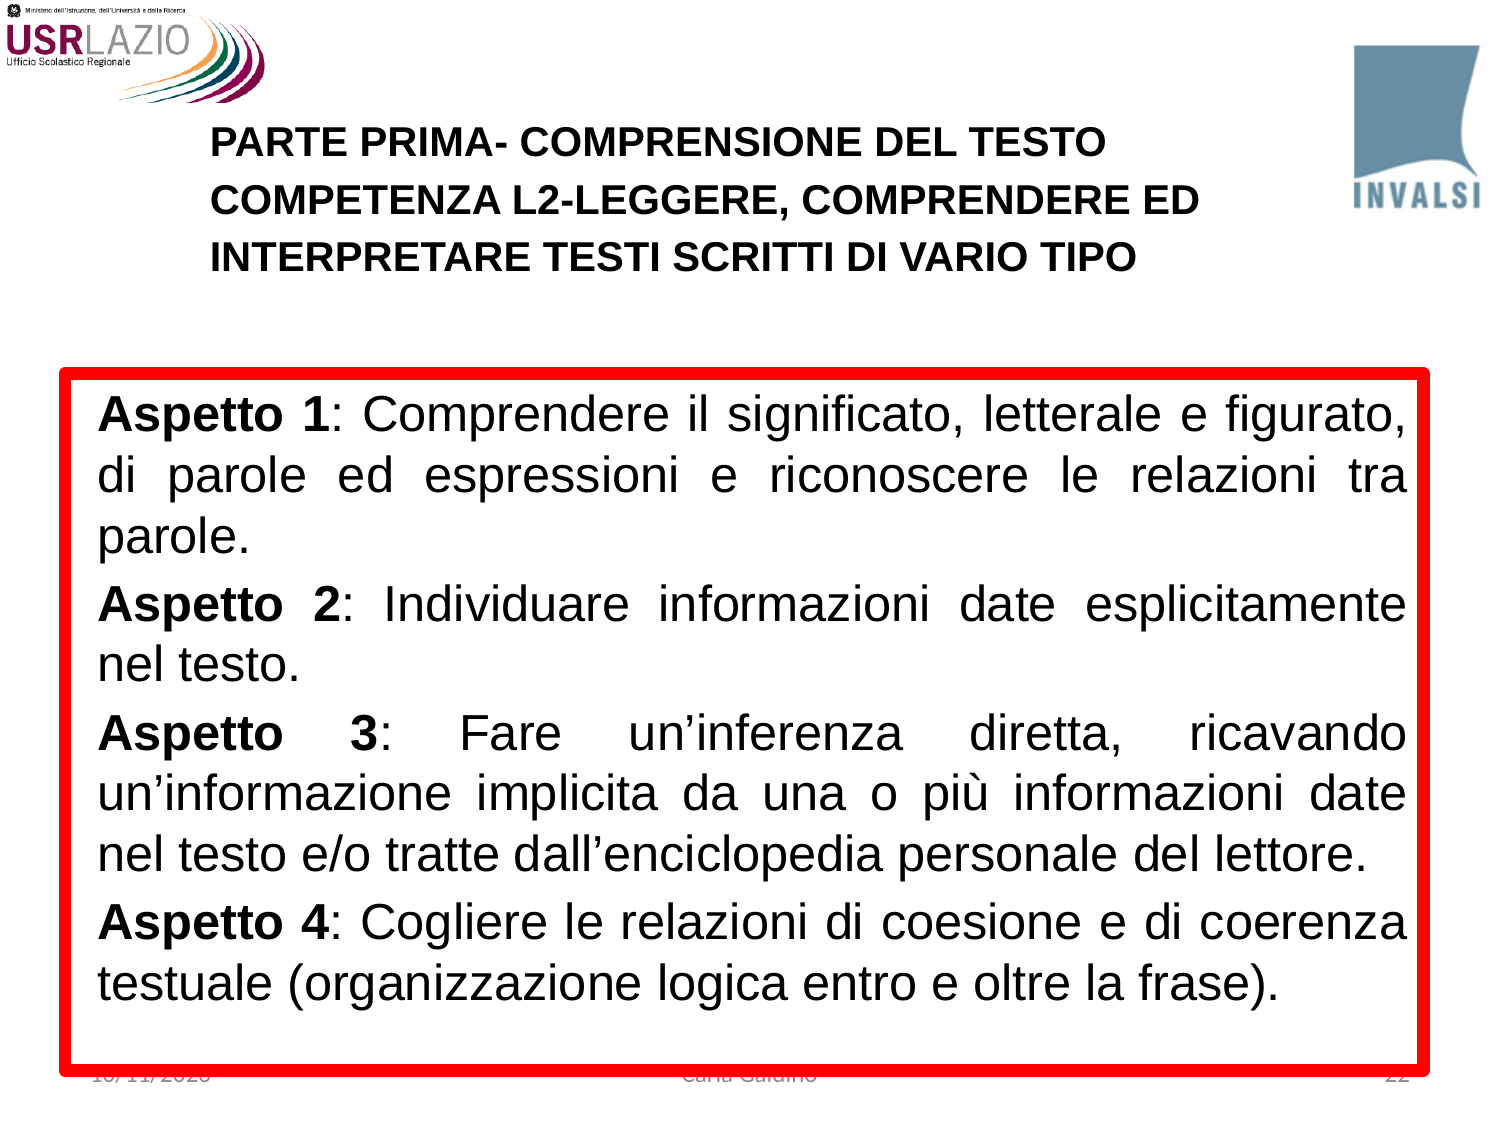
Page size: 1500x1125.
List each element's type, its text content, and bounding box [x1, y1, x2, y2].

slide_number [75, 1042, 425, 1103]
picture [1345, 30, 1500, 224]
footer Carla Galdino [512, 1042, 988, 1103]
title PARTE PRIMA- COMPRENSIONE DEL TESTO COMPETENZA L2-LEGGERE, COMPRENDERE ED INTERPRETARE TESTI SCRITTI DI VARIO TIPO [194, 54, 1346, 334]
picture [0, 0, 267, 104]
slide_number 22 [1074, 1042, 1425, 1103]
list Aspetto 1: Comprendere il significato, letterale e figurato, di parole ed espressioni e riconoscere le relazioni tra parole. Aspetto 2: Individuare informazioni date esplicitamente nel testo. Aspetto 3: Fare un’inferenza diretta, ricavando un’informazione implicita da una o più informazioni date nel testo e/o tratte dall’enciclopedia personale del lettore. Aspetto 4: Cogliere le relazioni di coesione e di coerenza testuale (organizzazione logica entro e oltre la frase). [64, 373, 1424, 1071]
